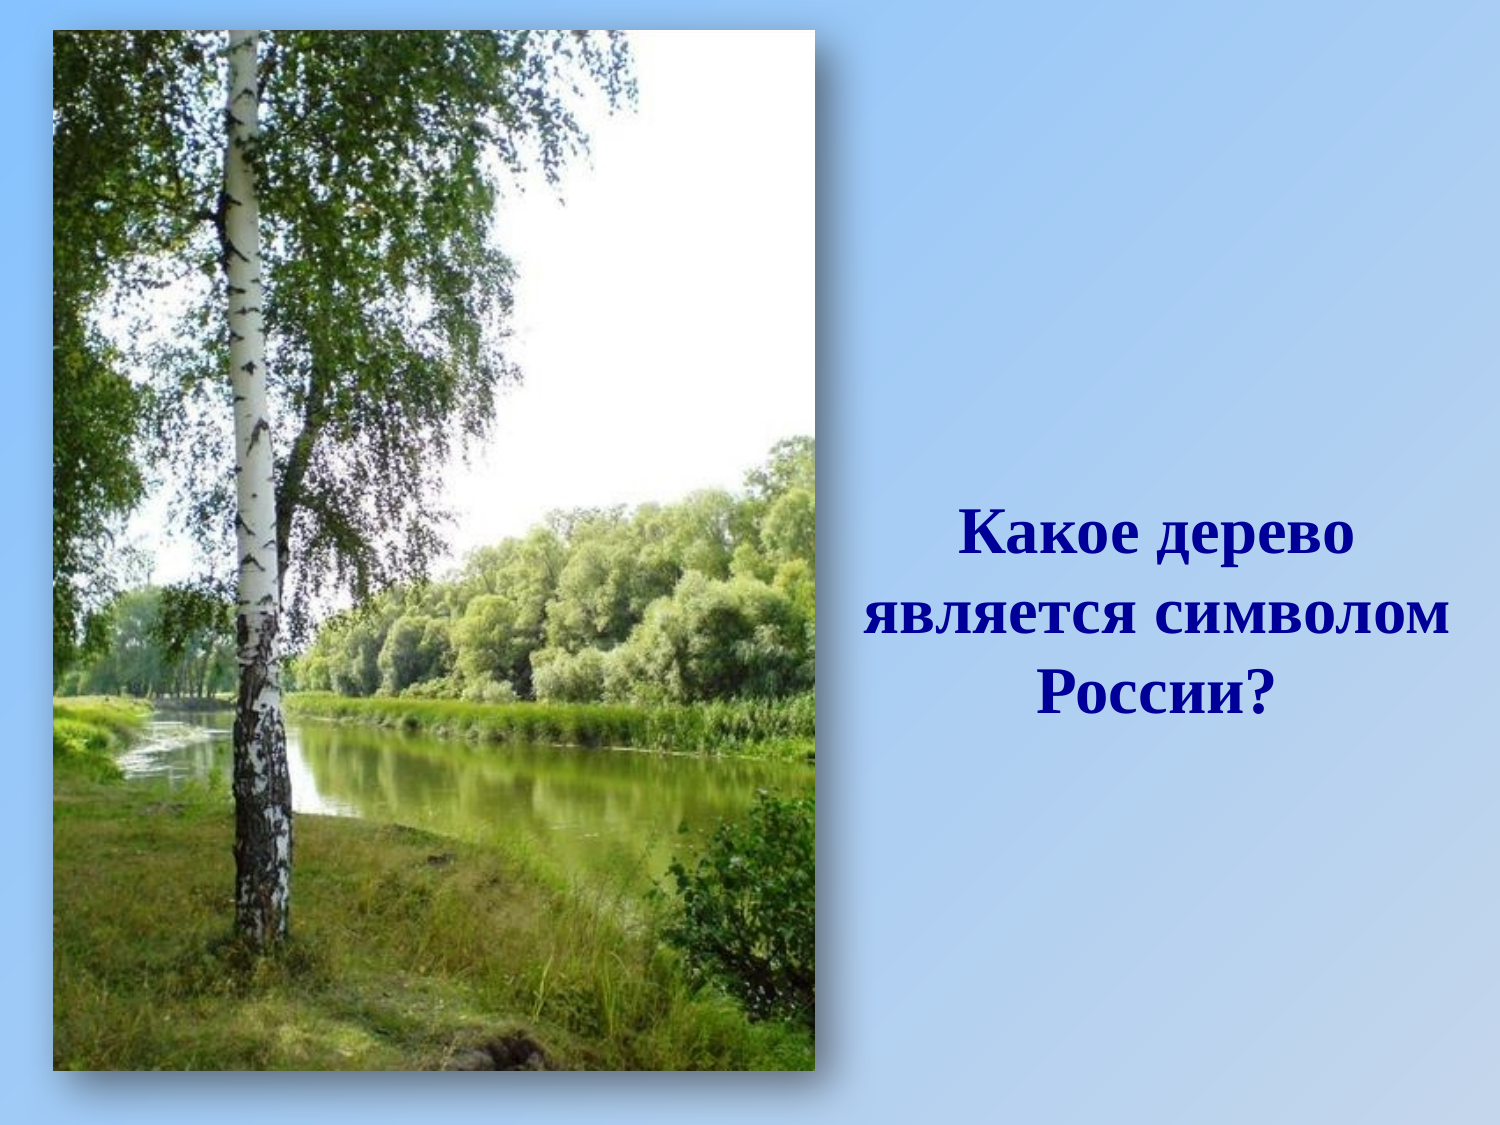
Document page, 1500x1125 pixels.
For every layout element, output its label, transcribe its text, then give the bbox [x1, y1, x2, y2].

picture [52, 30, 815, 1071]
text_box Какое дерево является символом России? [844, 479, 1471, 735]
